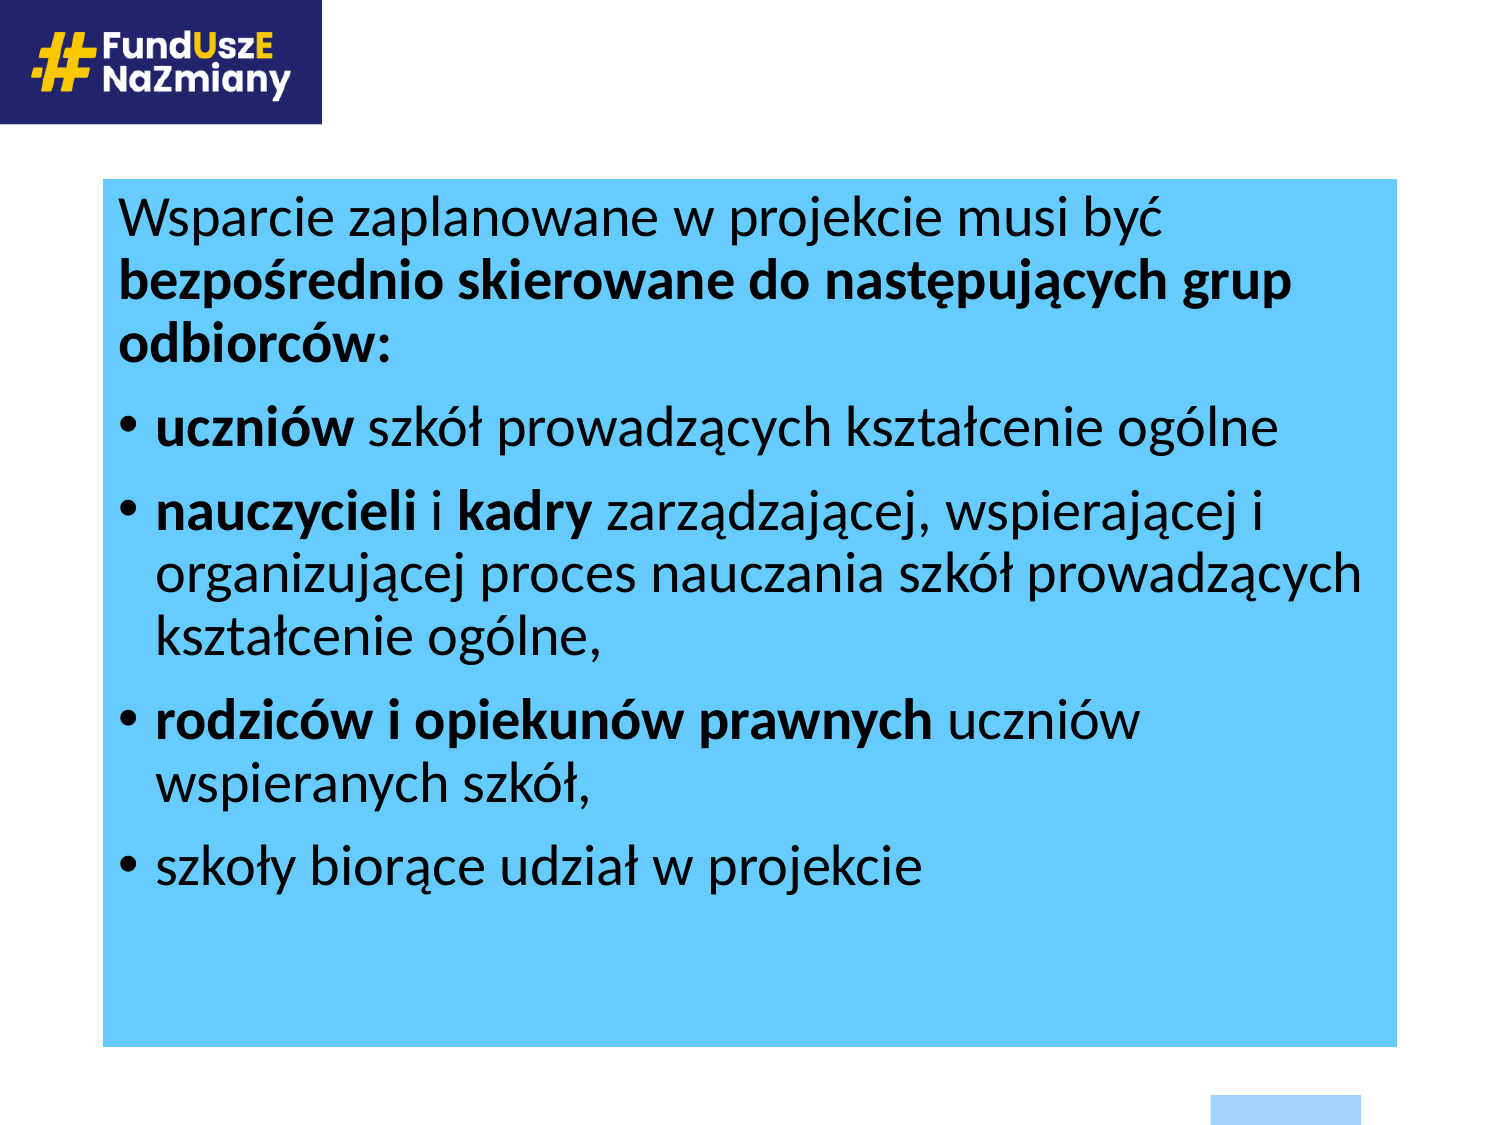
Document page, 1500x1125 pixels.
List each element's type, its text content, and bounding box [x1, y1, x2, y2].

picture [0, 0, 1500, 1125]
list Wsparcie zaplanowane w projekcie musi być bezpośrednio skierowane do następujących grup odbiorców: uczniów szkół prowadzących kształcenie ogólne nauczycieli i kadry zarządzającej, wspierającej i organizującej proces nauczania szkół prowadzących kształcenie ogólne, rodziców i opiekunów prawnych uczniów wspieranych szkół, szkoły biorące udział w projekcie [103, 179, 1397, 1047]
